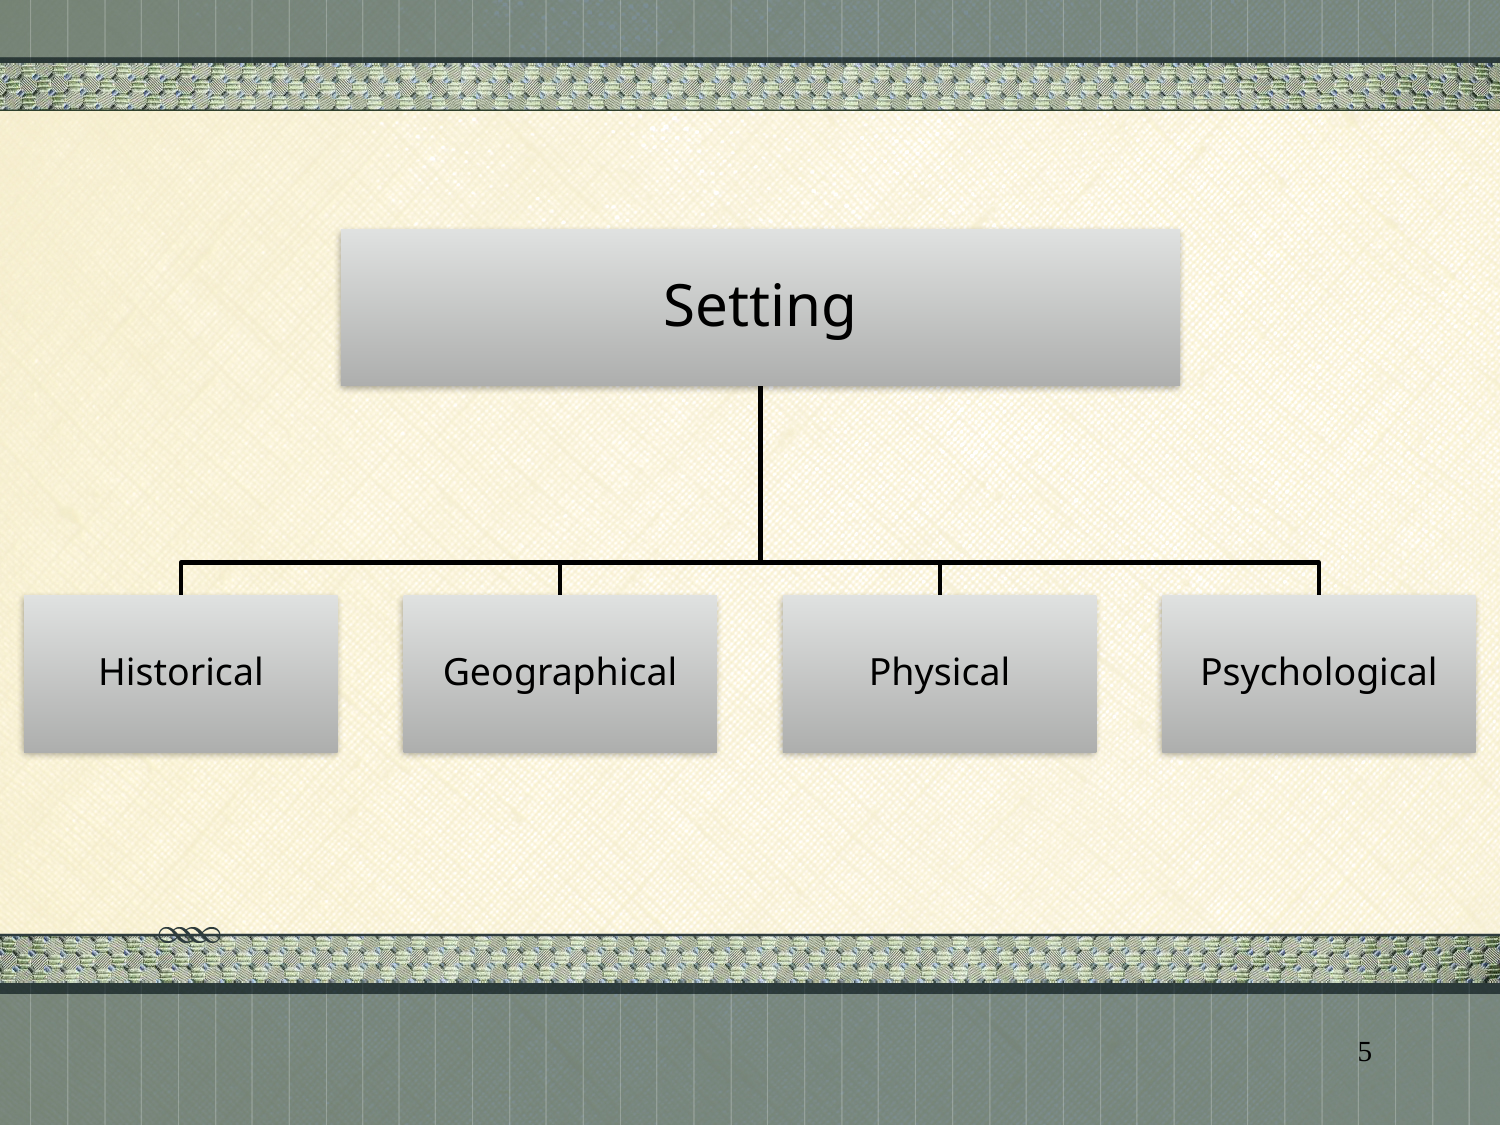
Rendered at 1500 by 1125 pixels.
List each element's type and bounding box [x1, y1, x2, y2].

text_box [23, 228, 1477, 897]
picture [0, 0, 1500, 1125]
